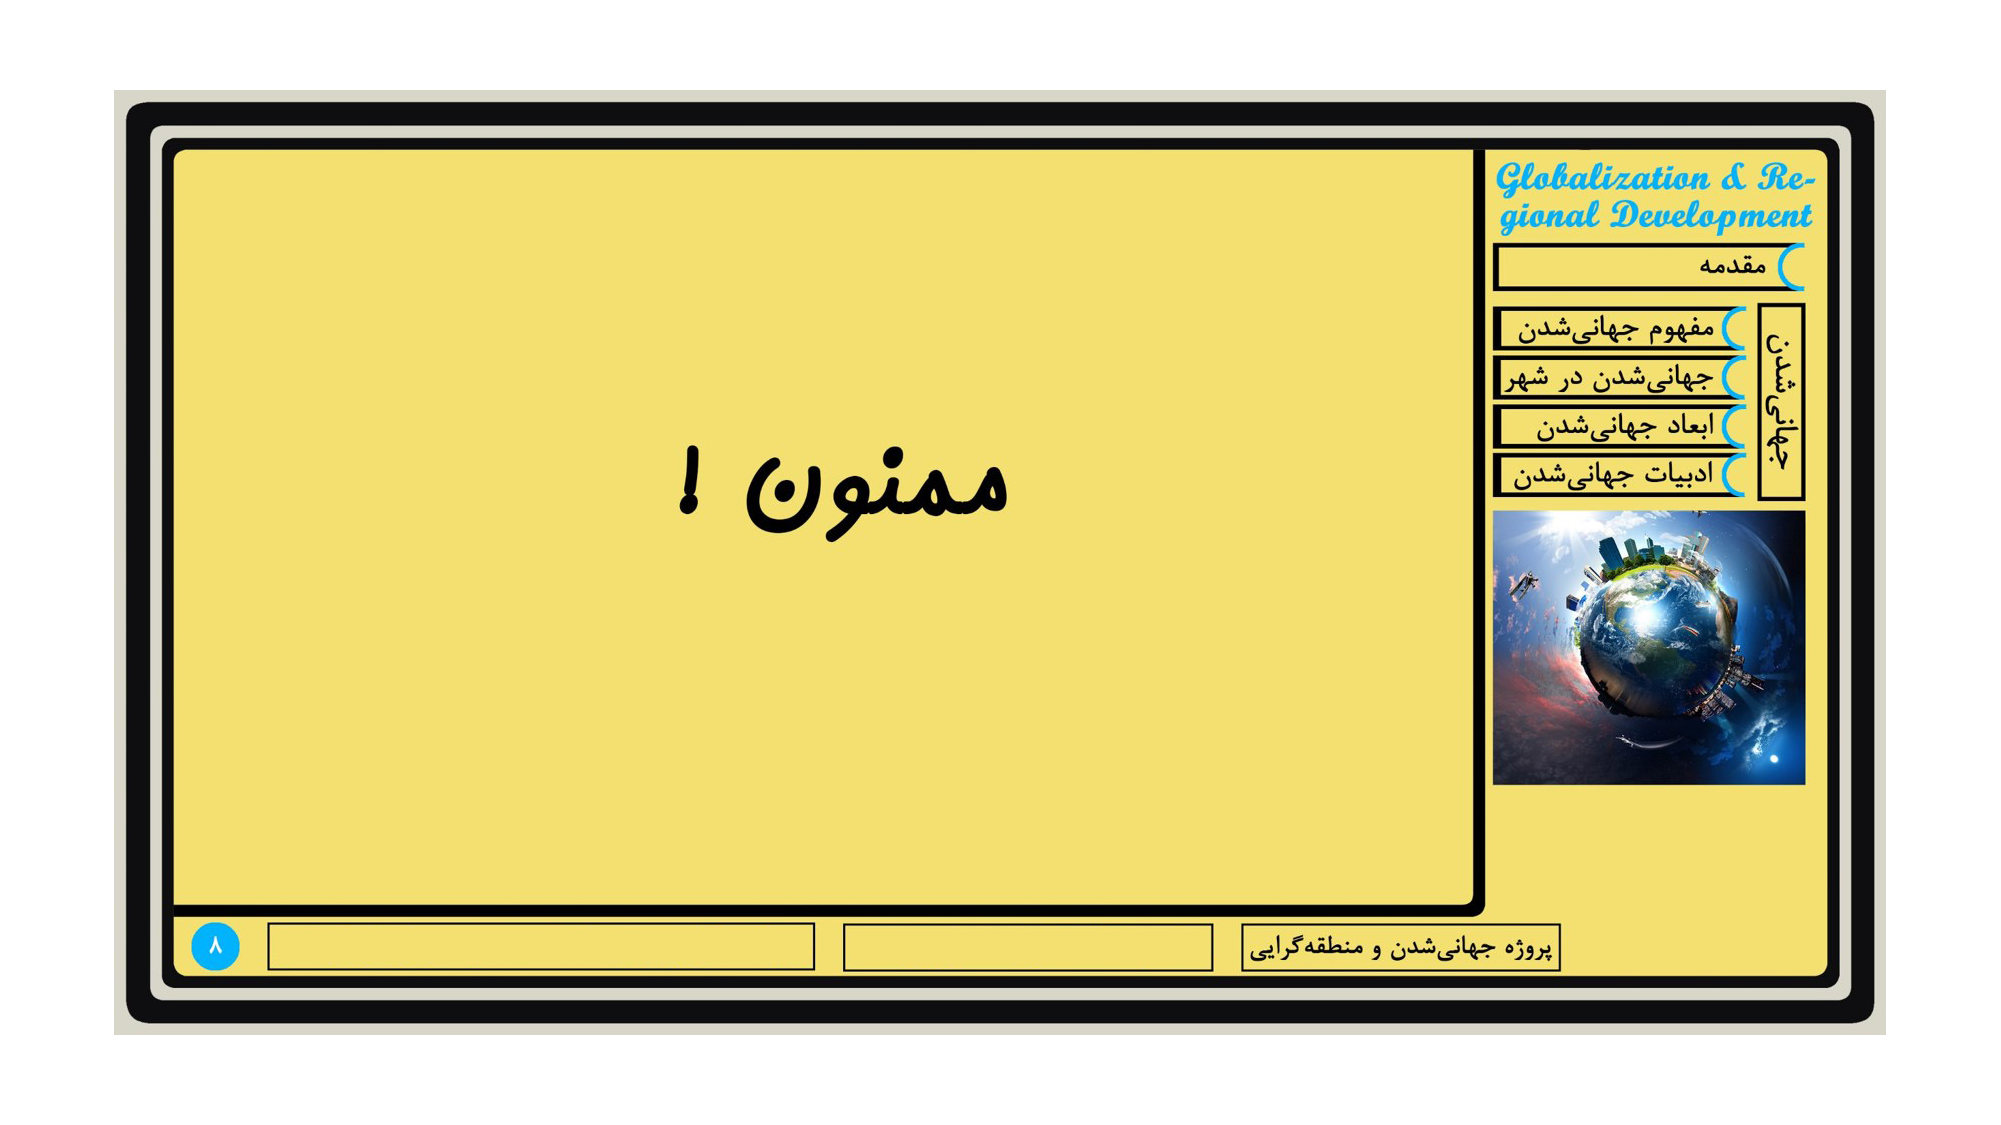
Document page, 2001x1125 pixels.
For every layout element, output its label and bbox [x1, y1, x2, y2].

picture [114, 90, 1886, 1035]
